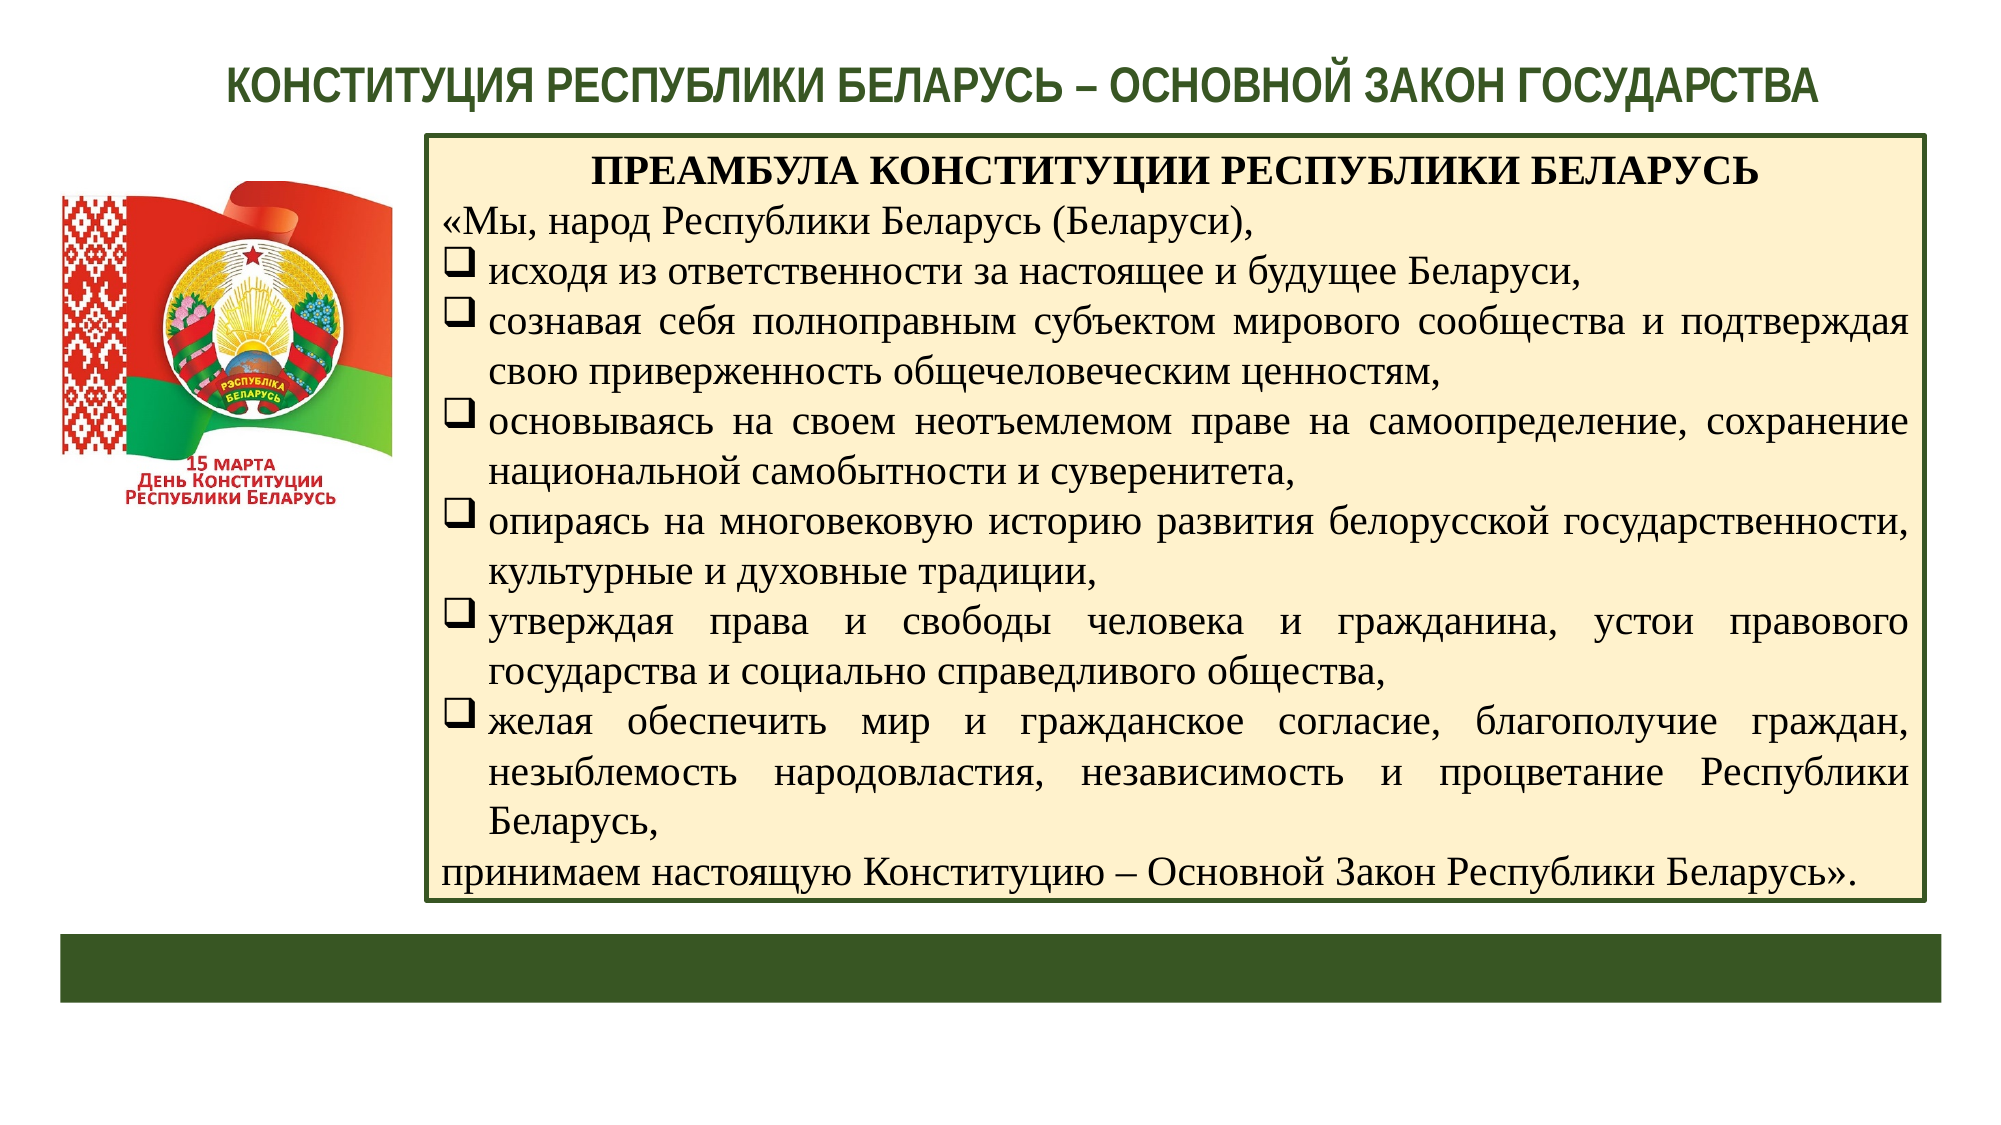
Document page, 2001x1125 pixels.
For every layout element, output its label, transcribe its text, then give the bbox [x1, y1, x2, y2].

text_box Конституция РеспубликИ Беларусь – ОСНОВНОЙ ЗАКОН ГОСУДАРСТВА [190, 56, 1856, 120]
picture [60, 181, 393, 514]
text_box Преамбула Конституции Республики Беларусь «Мы, народ Республики Беларусь (Беларуси), исходя из ответственности за настоящее и будущее Беларуси, сознавая себя полноправным субъектом мирового сообщества и подтверждая свою приверженность общечеловеческим ценностям, основываясь на своем неотъемлемом праве на самоопределение, сохранение национальной самобытности и суверенитета, опираясь на многовековую историю развития белорусской государственности, культурные и духовные традиции, утверждая права и свободы человека и гражданина, устои правового государства и социально справедливого общества, желая обеспечить мир и гражданское согласие, благополучие граждан, незыблемость народовластия, независимость и процветание Республики Беларусь, принимаем настоящую Конституцию – Основной Закон Республики Беларусь». [426, 135, 1925, 901]
text_box [60, 934, 1942, 1003]
